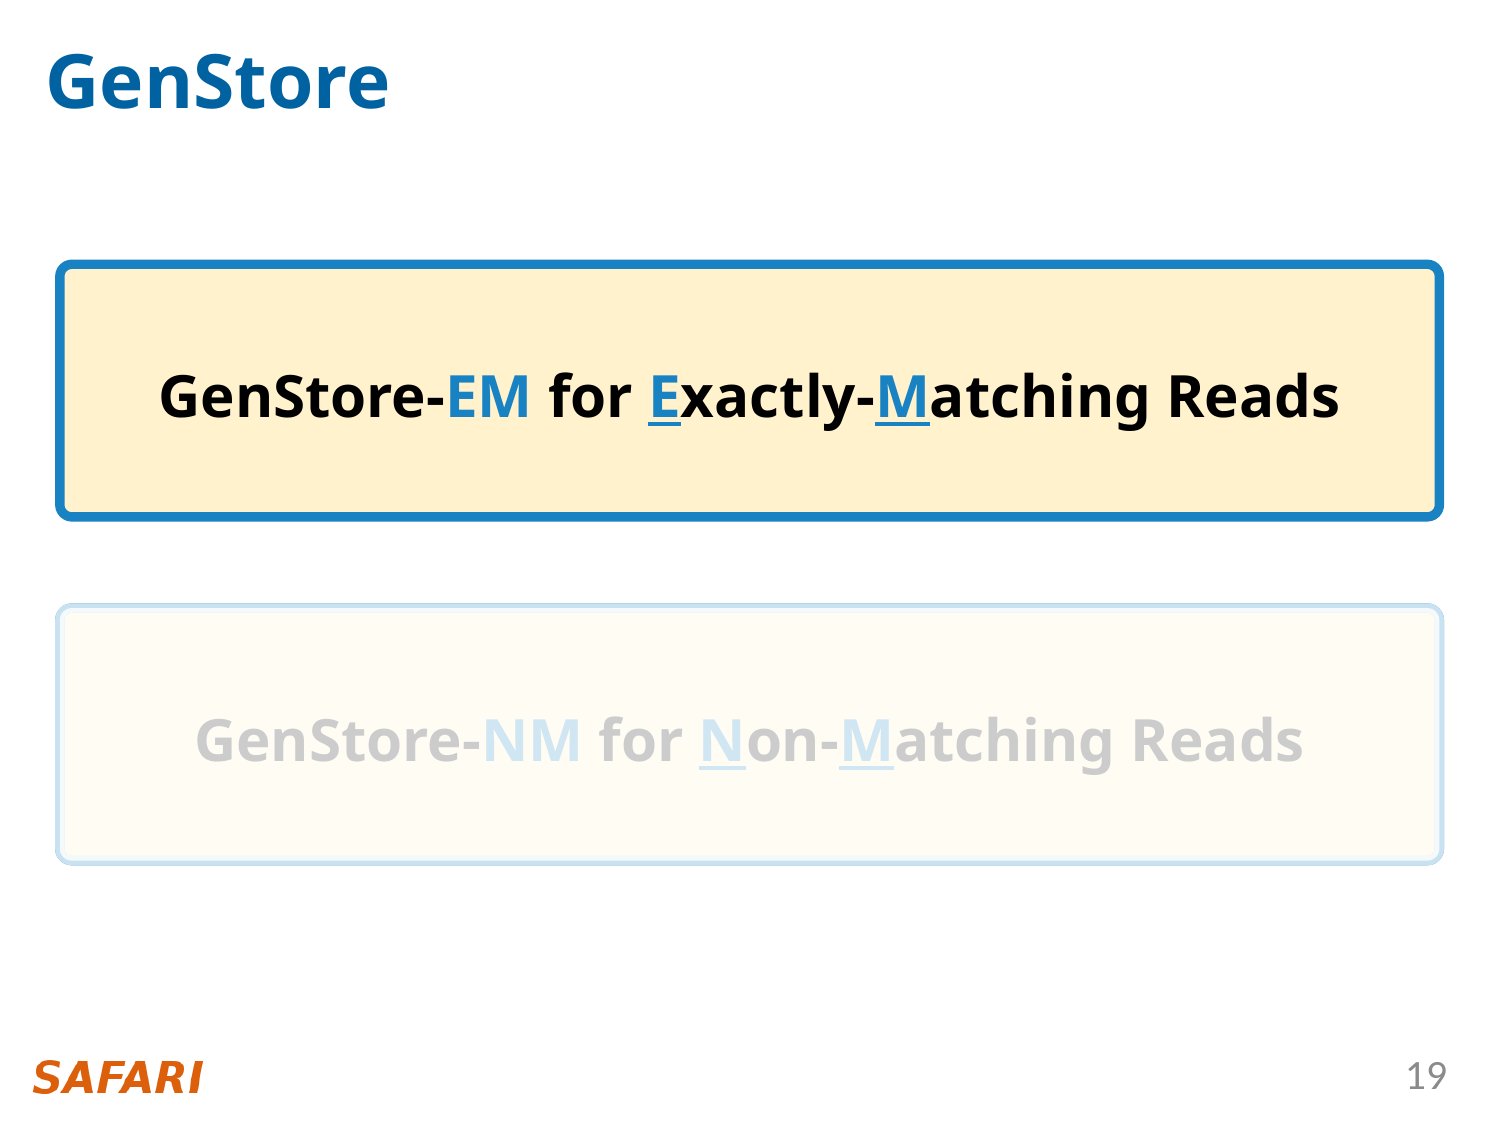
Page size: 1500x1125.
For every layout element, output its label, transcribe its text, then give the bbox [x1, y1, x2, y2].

picture [31, 1051, 209, 1104]
text_box [59, 608, 1440, 861]
title GenStore [31, 15, 1475, 143]
text_box GenStore-EM for Exactly-Matching Reads [59, 264, 1440, 517]
